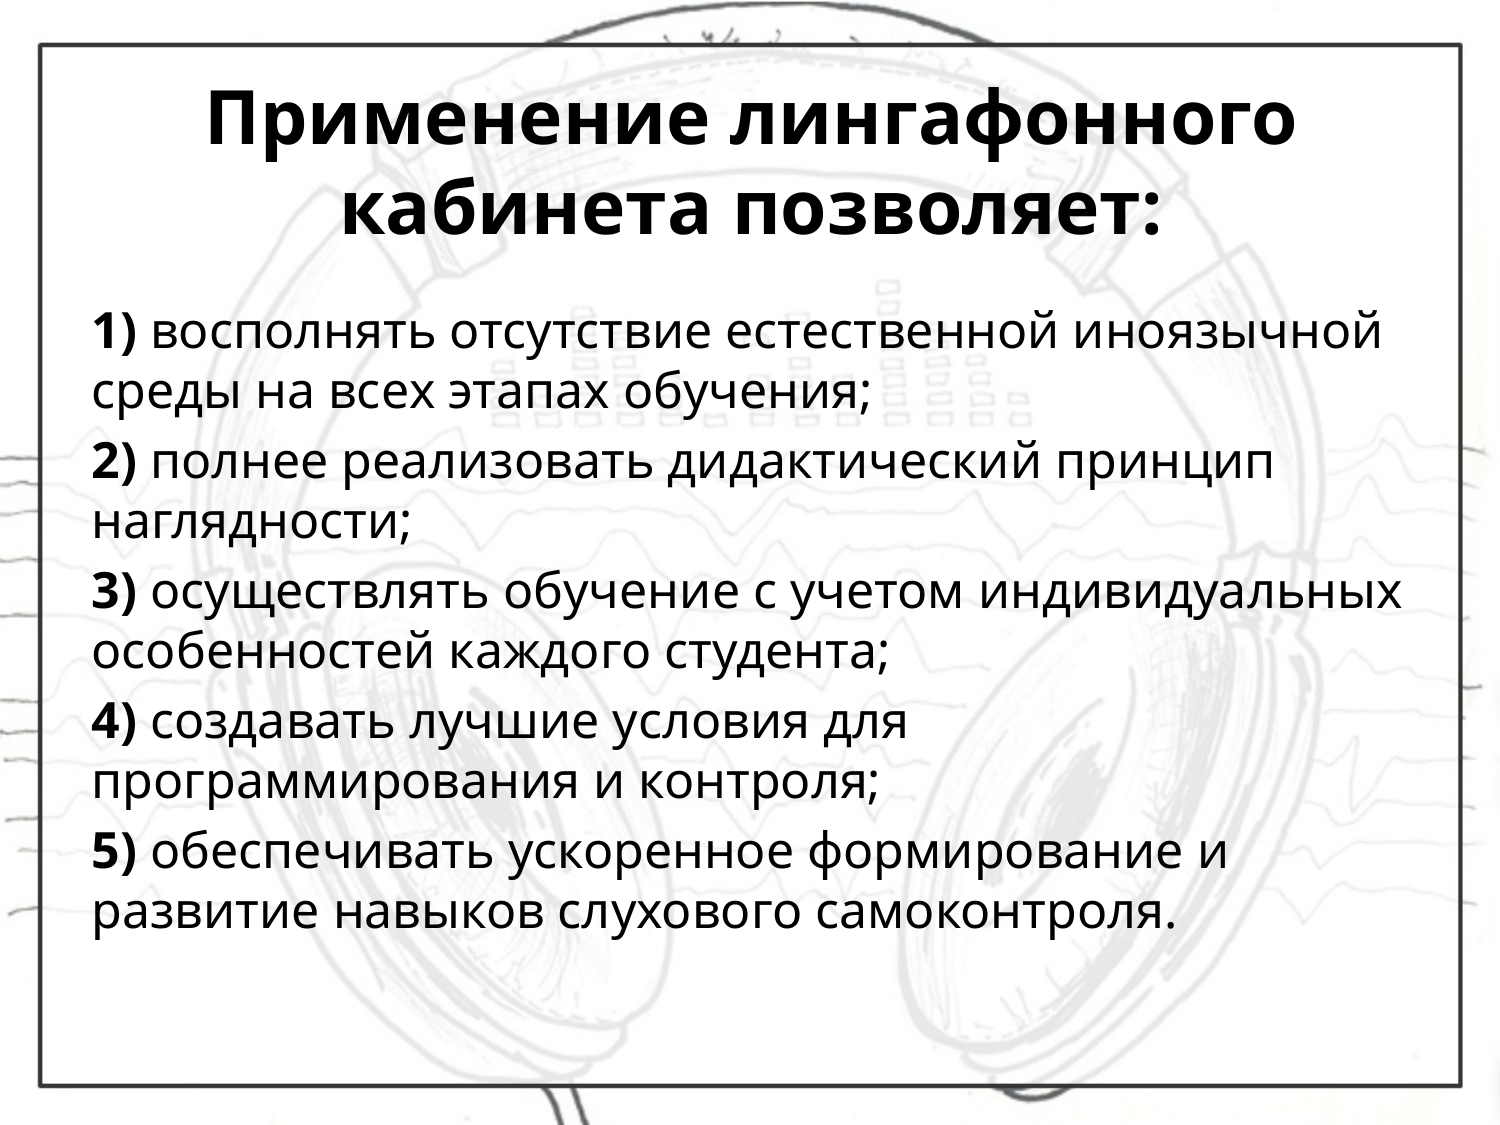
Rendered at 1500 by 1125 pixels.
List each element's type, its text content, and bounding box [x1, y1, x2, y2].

title Применение лингафонного кабинета позволяет: [76, 66, 1427, 254]
list 1) восполнять отсутствие естественной иноязычной среды на всех этапах обучения; 2) полнее реализовать дидактический принцип наглядности; 3) осуществлять обучение с учетом индивидуальных особенностей каждого студента; 4) создавать лучшие условия для программирования и контроля; 5) обеспечивать ускоренное формирование и развитие навыков слухового самоконтроля. [76, 290, 1427, 1034]
